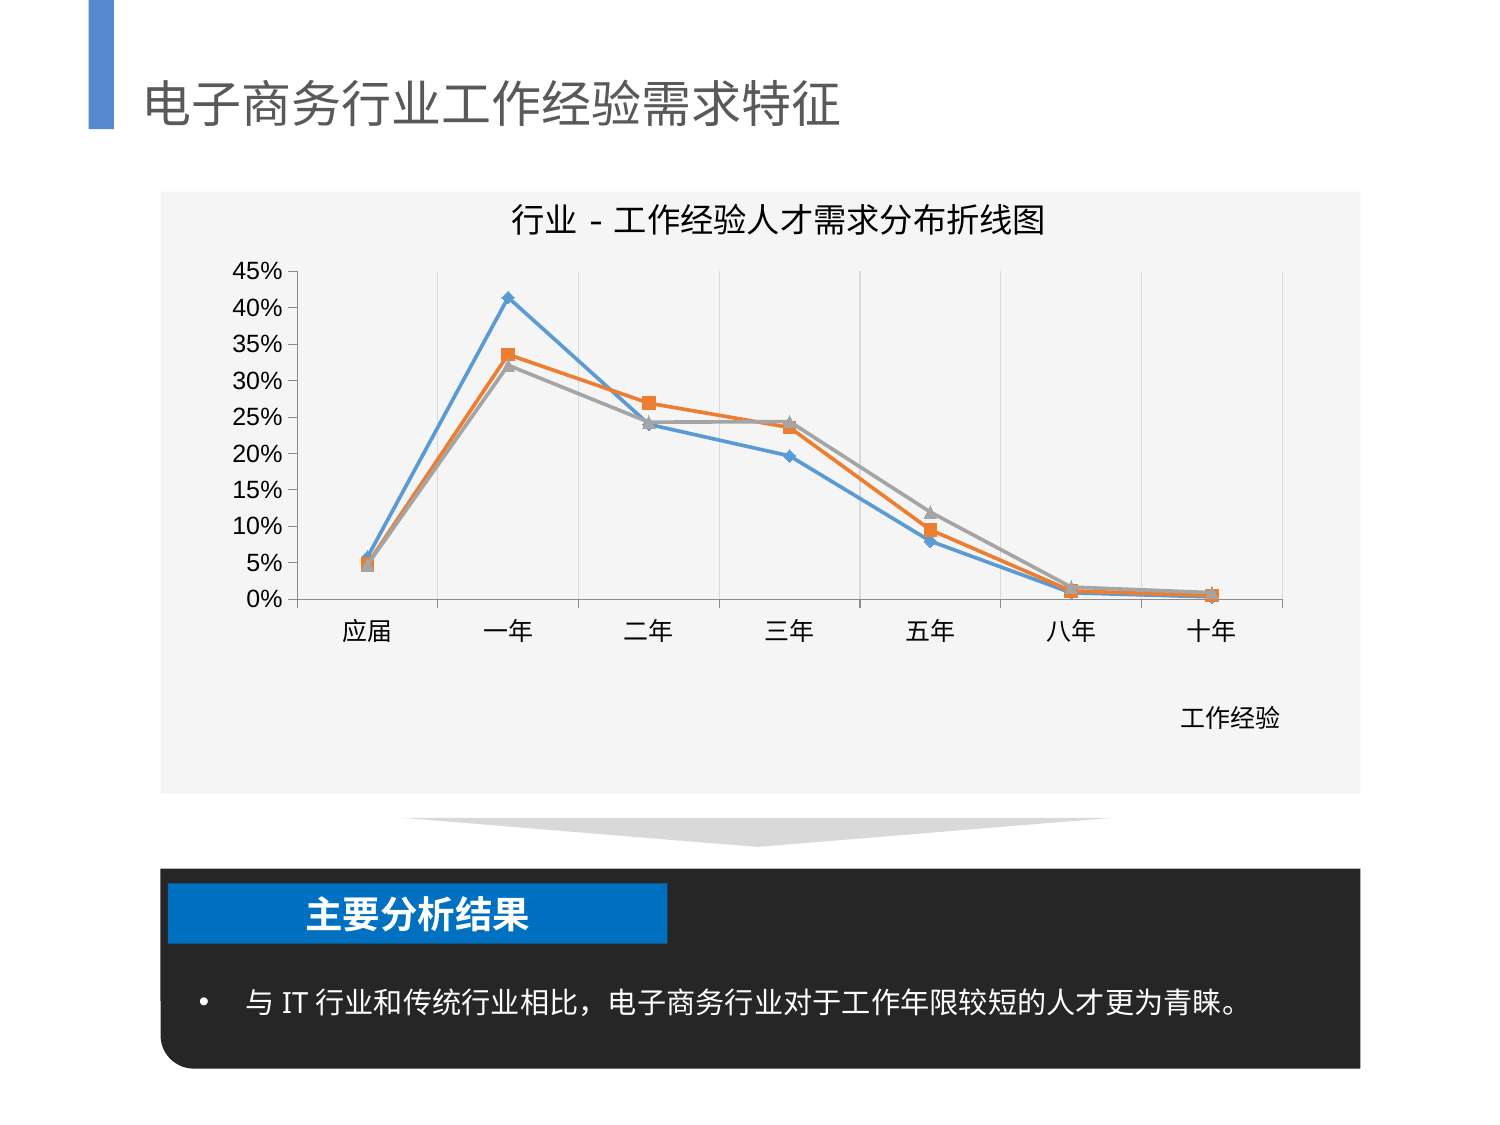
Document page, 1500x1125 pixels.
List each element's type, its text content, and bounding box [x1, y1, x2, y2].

text_box [401, 816, 1113, 849]
text_box [159, 191, 1361, 795]
text_box 电子商务行业工作经验需求特征 [126, 64, 883, 140]
text_box [88, 0, 115, 130]
text_box [159, 867, 1362, 1070]
chart [210, 247, 1305, 794]
text_box 行业-工作经验人才需求分布折线图 [433, 191, 1124, 247]
text_box 与IT行业和传统行业相比，电子商务行业对于工作年限较短的人才更为青睐。 [184, 959, 1340, 1069]
text_box 主要分析结果 [167, 883, 668, 944]
